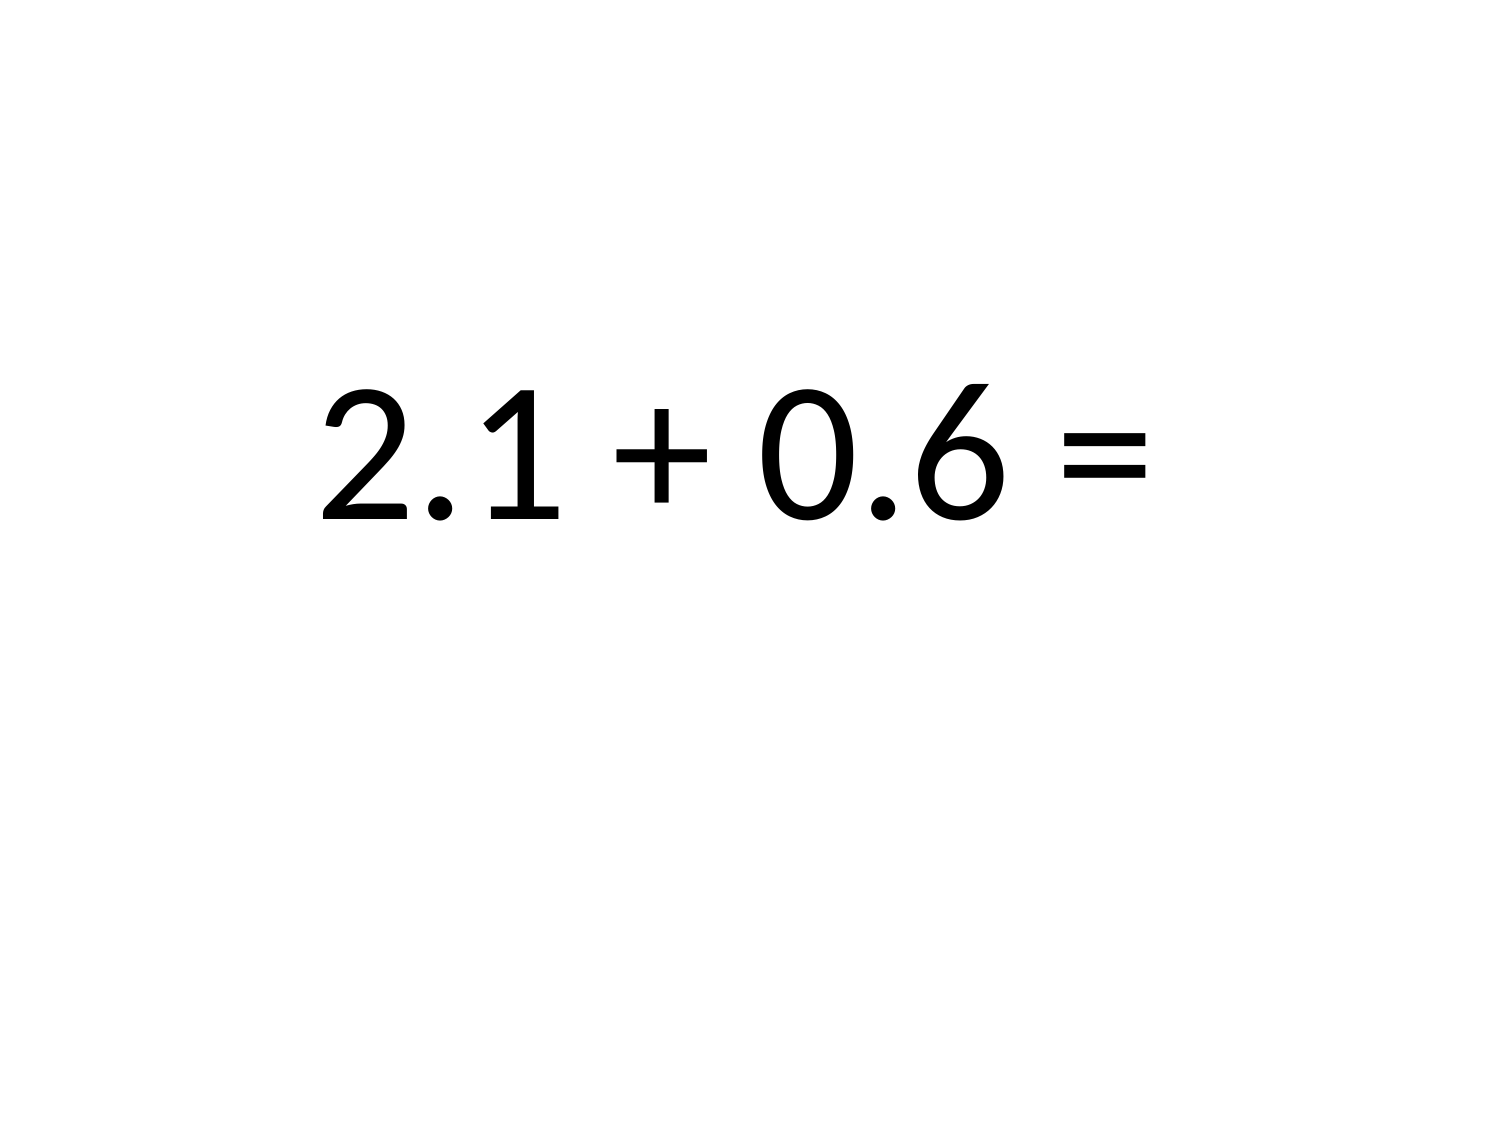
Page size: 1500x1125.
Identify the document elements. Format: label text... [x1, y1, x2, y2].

text_box 2.1 + 0.6 = [300, 312, 1225, 568]
